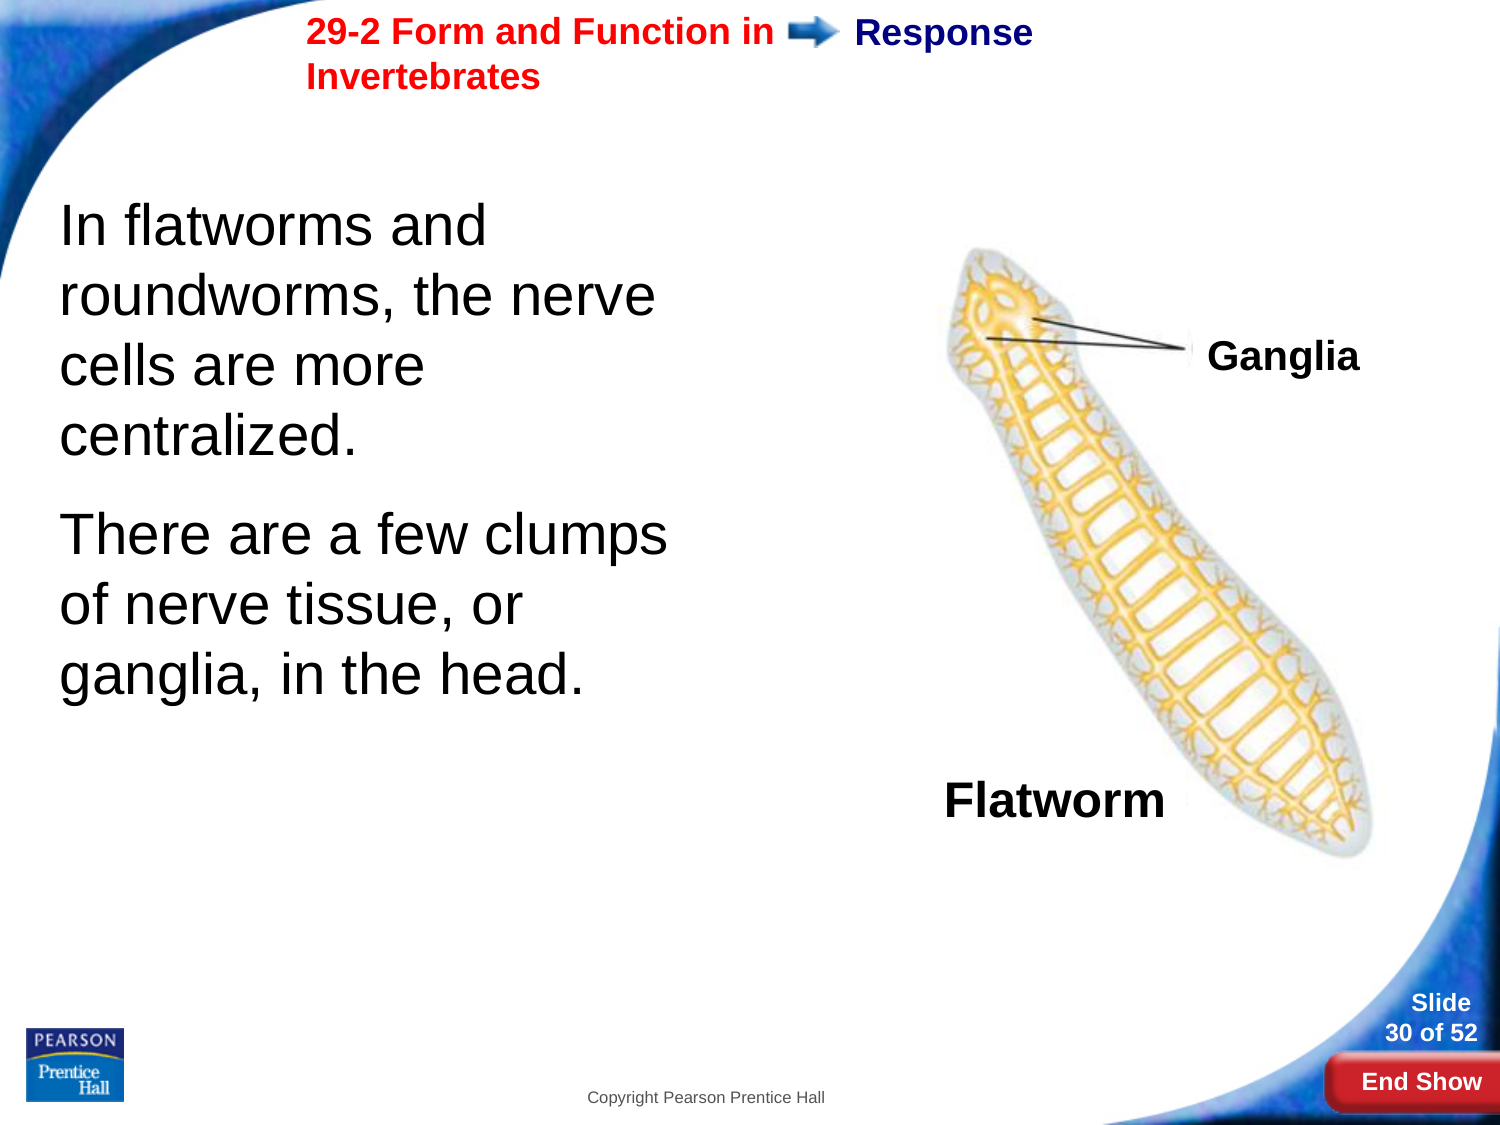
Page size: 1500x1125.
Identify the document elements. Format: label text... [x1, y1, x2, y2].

picture [0, 0, 1500, 1125]
footer Copyright Pearson Prentice Hall [468, 1078, 945, 1105]
list In flatworms and roundworms, the nerve cells are more centralized. There are a few clumps of nerve tissue, or ganglia, in the head. [44, 179, 751, 976]
title Response [839, 0, 1500, 76]
